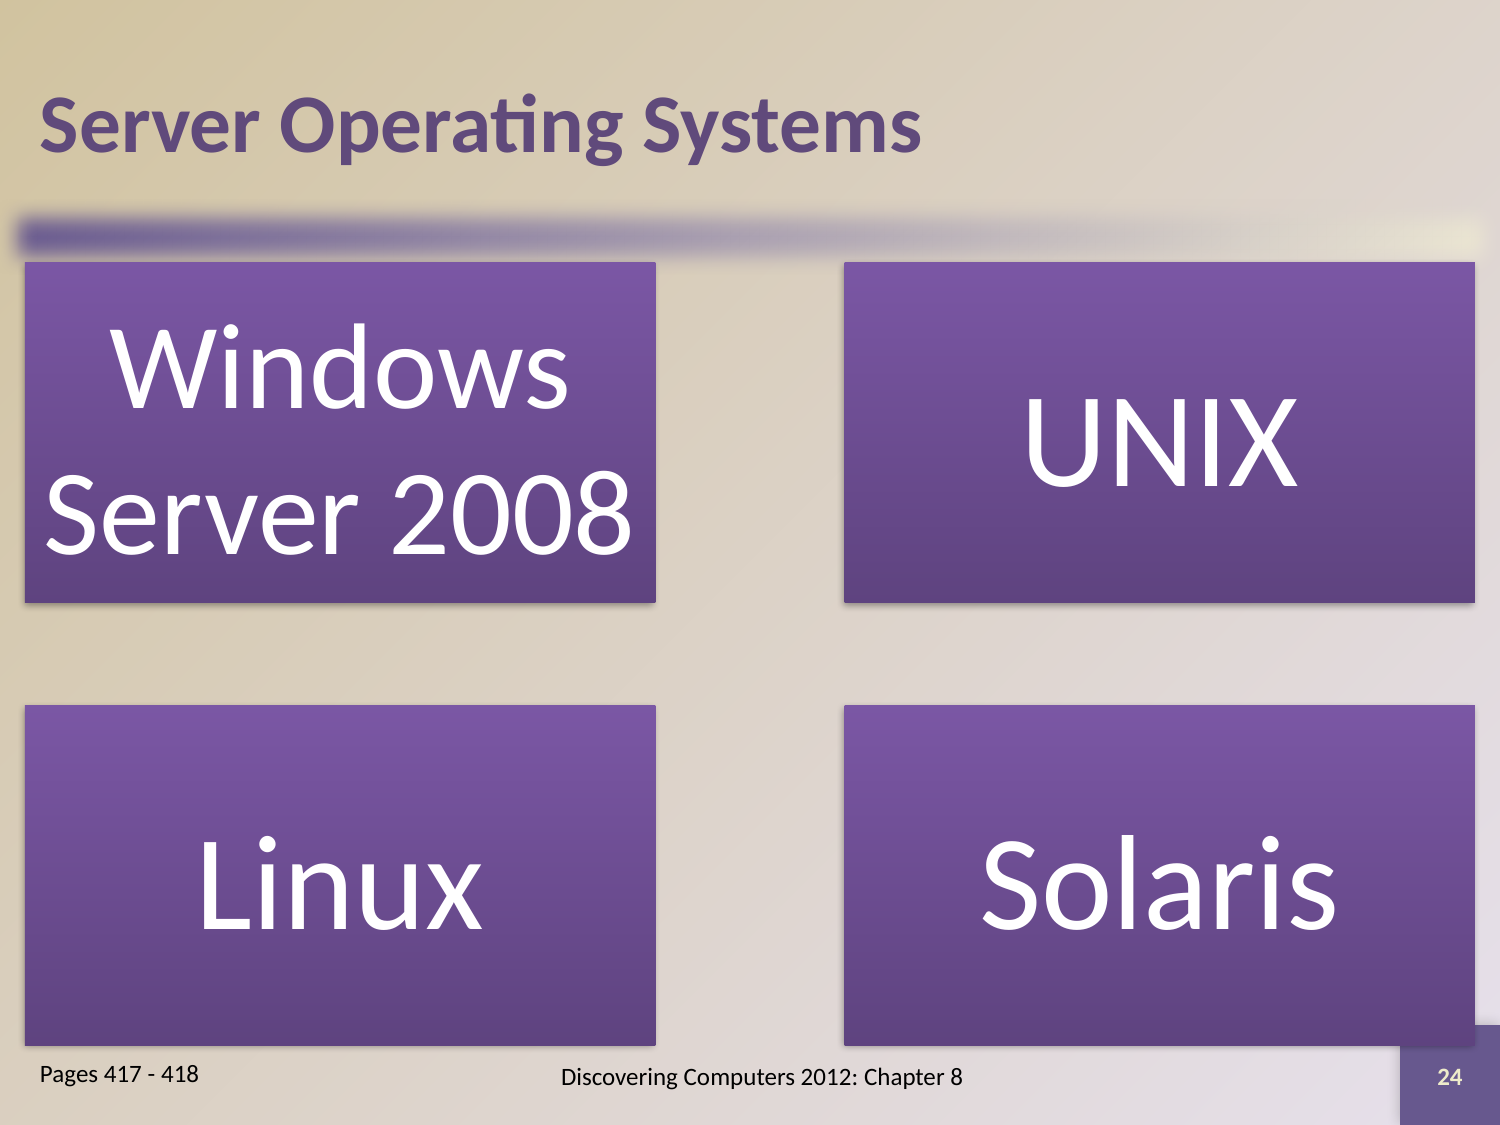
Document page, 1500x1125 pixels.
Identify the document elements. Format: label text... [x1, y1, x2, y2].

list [24, 262, 1476, 1026]
list Pages 417 - 418 [24, 1050, 300, 1125]
slide_number 24 [1400, 1025, 1500, 1125]
footer Discovering Computers 2012: Chapter 8 [450, 1037, 1075, 1113]
title Server Operating Systems [24, 24, 1475, 213]
